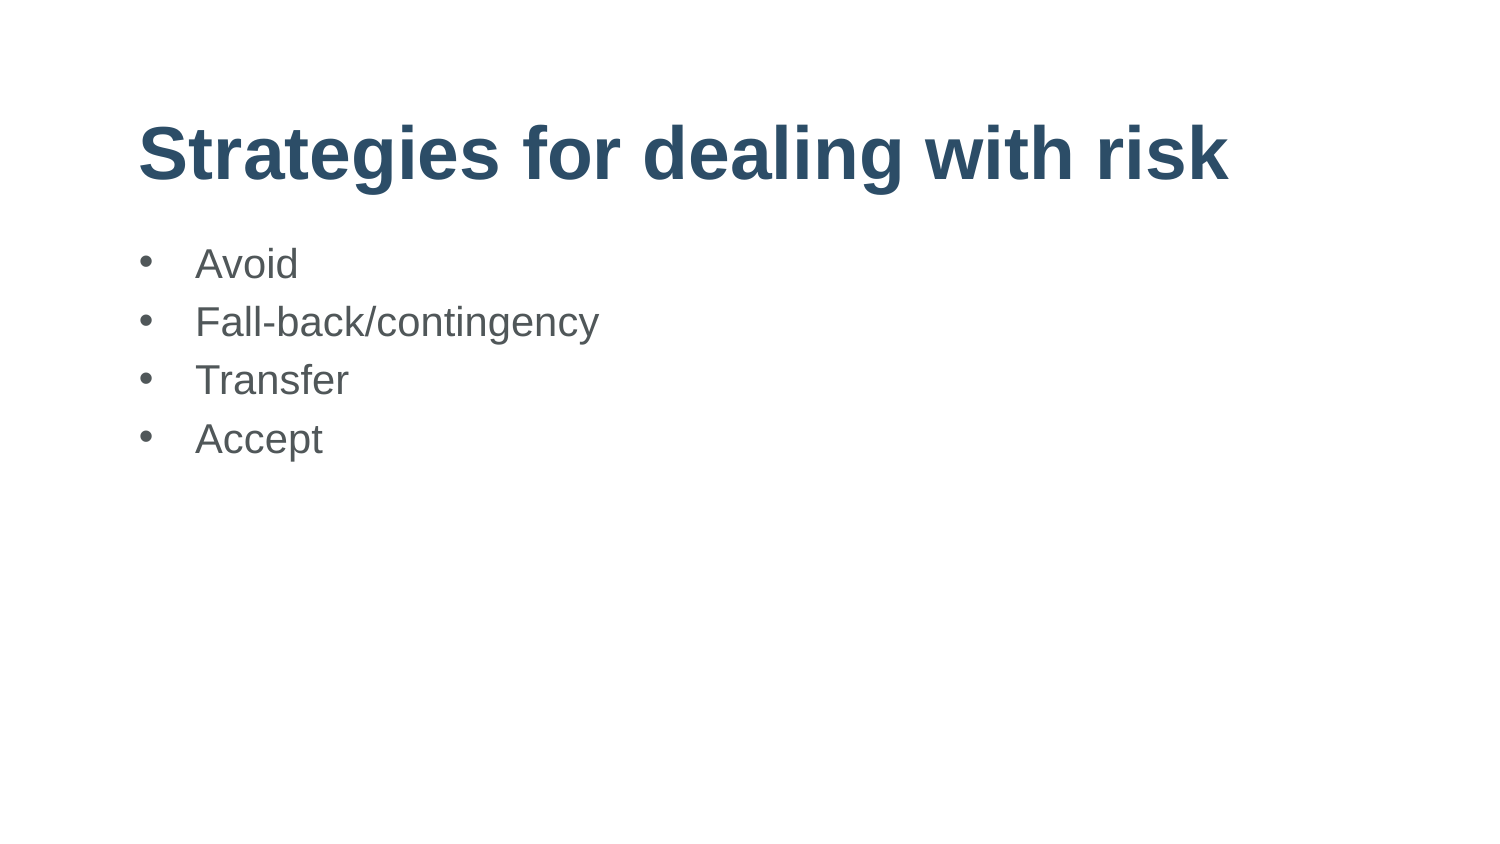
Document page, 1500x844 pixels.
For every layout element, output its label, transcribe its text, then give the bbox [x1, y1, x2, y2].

title Strategies for dealing with risk [123, 79, 1412, 220]
list Avoid Fall-back/contingency Transfer Accept [123, 228, 1412, 678]
